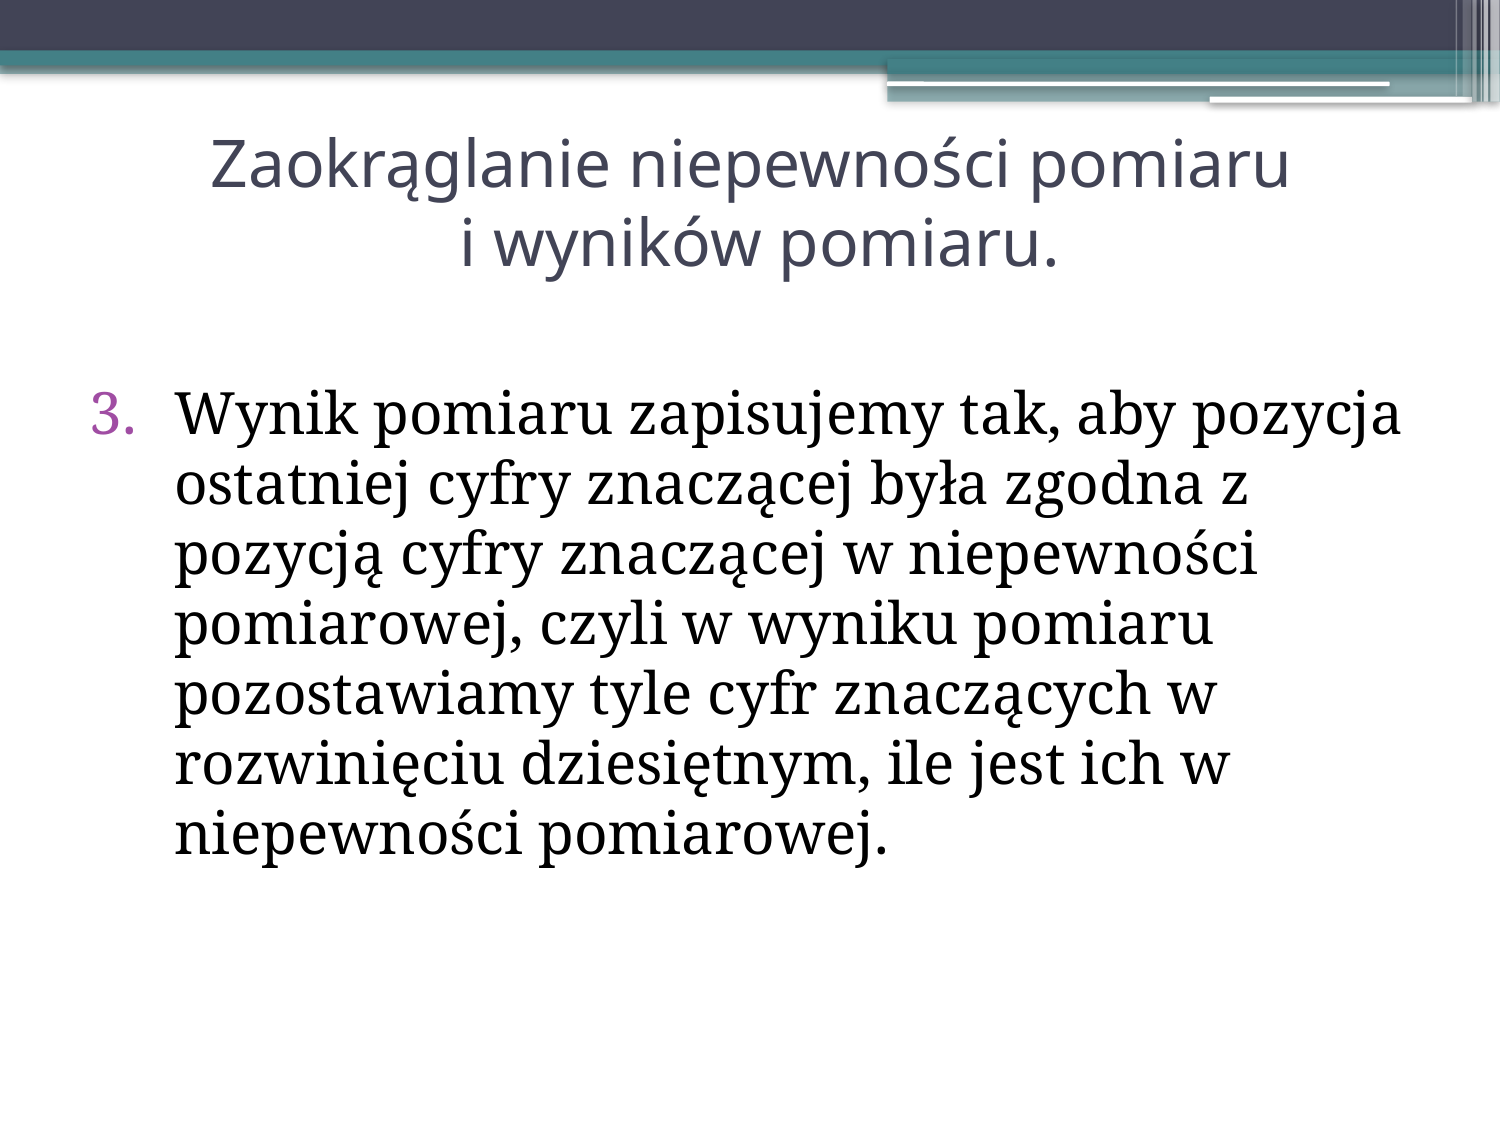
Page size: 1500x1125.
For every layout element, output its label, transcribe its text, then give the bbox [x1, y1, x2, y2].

title Zaokrąglanie niepewności pomiaru i wyników pomiaru. [76, 113, 1427, 289]
list Wynik pomiaru zapisujemy tak, aby pozycja ostatniej cyfry znaczącej była zgodna z pozycją cyfry znaczącej w niepewności pomiarowej, czyli w wyniku pomiaru pozostawiamy tyle cyfr znaczących w rozwinięciu dziesiętnym, ile jest ich w niepewności pomiarowej. [75, 368, 1425, 1079]
